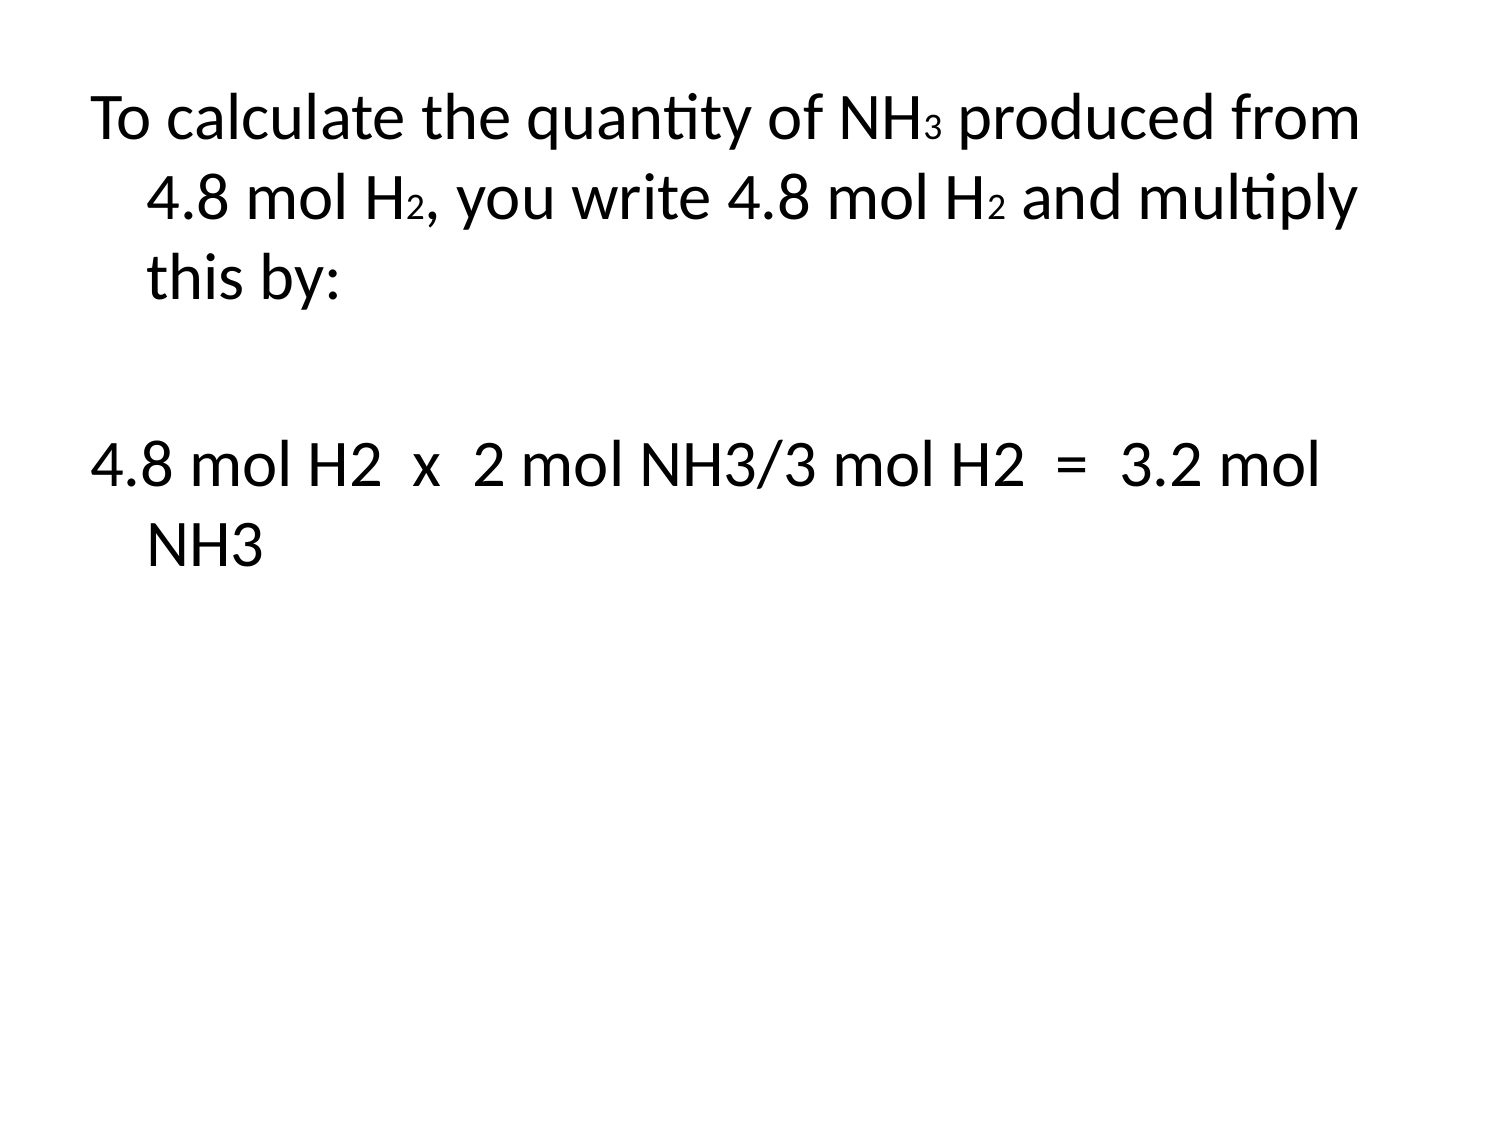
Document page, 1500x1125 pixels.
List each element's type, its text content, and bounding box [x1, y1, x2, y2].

list To calculate the quantity of NH3 produced from 4.8 mol H2, you write 4.8 mol H2 and multiply this by: 4.8 mol H2 x 2 mol NH3/3 mol H2 = 3.2 mol NH3 [75, 65, 1425, 1005]
